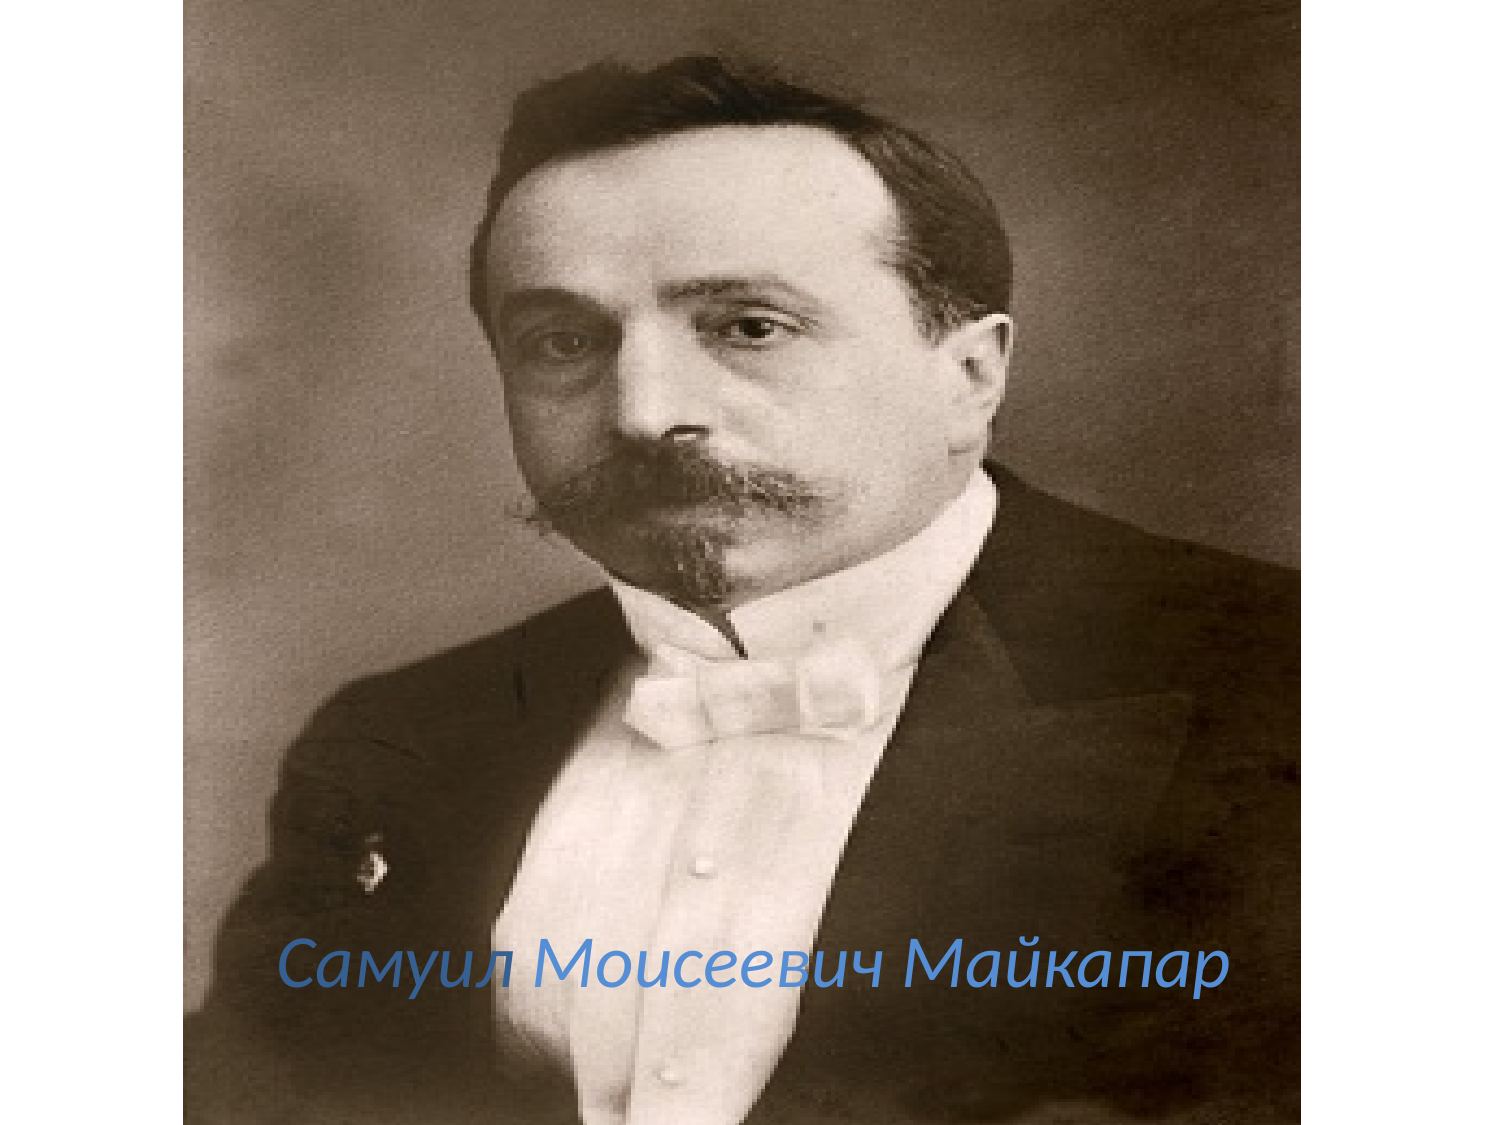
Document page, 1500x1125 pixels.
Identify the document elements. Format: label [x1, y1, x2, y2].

picture [182, 0, 1301, 1125]
